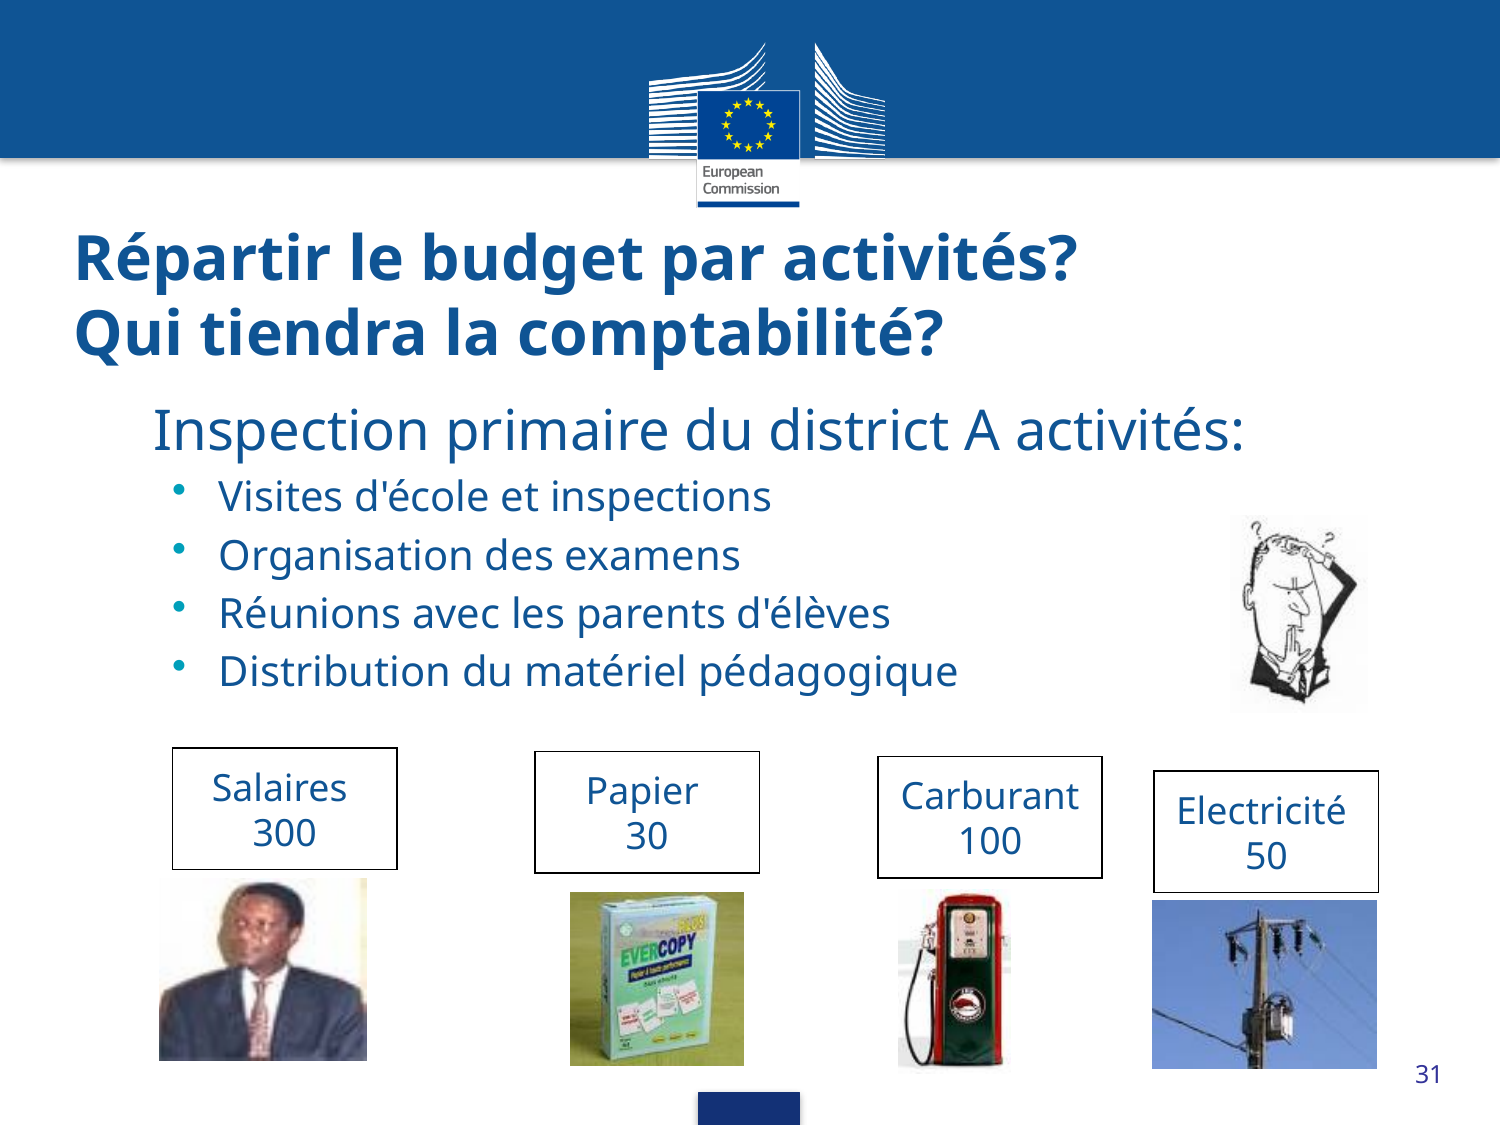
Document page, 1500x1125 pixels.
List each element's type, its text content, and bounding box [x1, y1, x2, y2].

text_box Papier 30 [534, 751, 760, 873]
text_box Carburant 100 [877, 756, 1103, 879]
picture [649, 42, 885, 198]
title Répartir le budget par activités? Qui tiendra la comptabilité? [0, 198, 1500, 387]
text_box 31 [1267, 1024, 1459, 1100]
picture [898, 888, 1012, 1074]
picture [1152, 899, 1377, 1069]
list Inspection primaire du district A activités: Visites d'école et inspections Organisation des examens Réunions avec les parents d'élèves Distribution du matériel pédagogique [81, 386, 1433, 896]
picture [570, 892, 745, 1067]
text_box Salaires 300 [172, 748, 397, 870]
text_box Electricité 50 [1154, 771, 1379, 893]
picture [158, 878, 367, 1062]
picture [1230, 515, 1369, 713]
